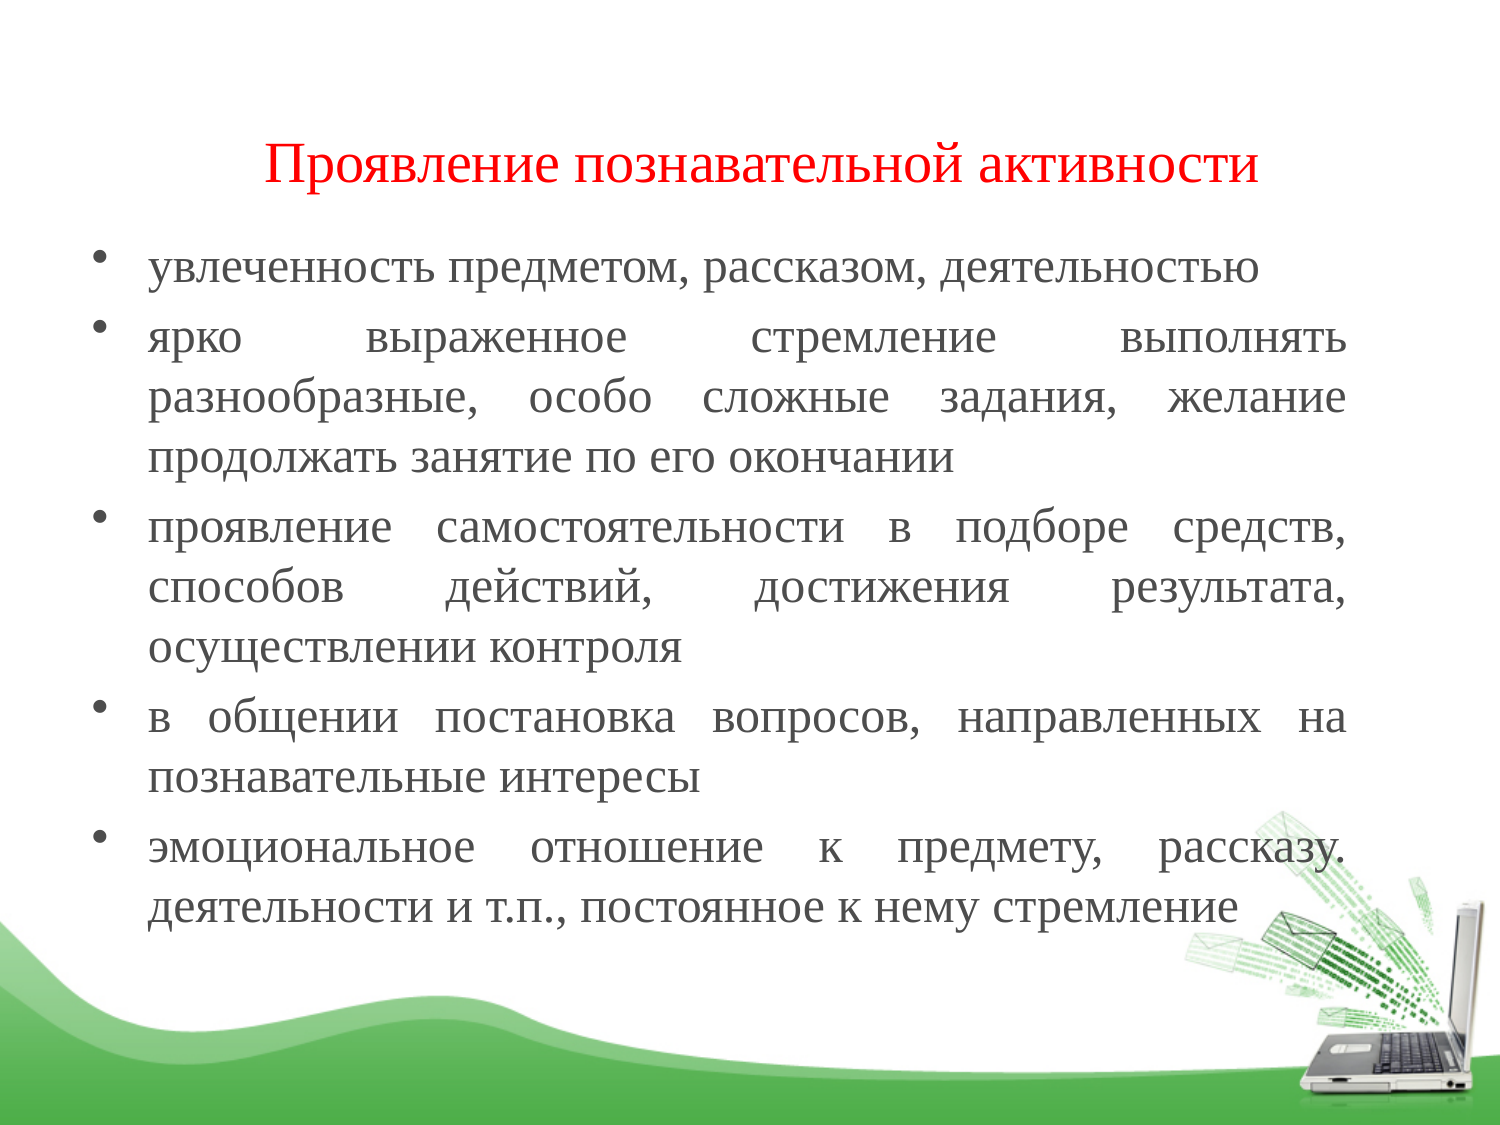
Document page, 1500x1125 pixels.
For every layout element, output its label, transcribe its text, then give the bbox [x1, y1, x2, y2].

list увлеченность предметом, рассказом, деятельностью ярко выраженное стремление выполнять разнообразные, особо сложные задания, желание продолжать занятие по его окончании проявление самостоятельности в подборе средств, способов действий, достижения результата, осуществлении контроля в общении постановка вопросов, направленных на познавательные интересы эмоциональное отношение к предмету, рассказу. деятельности и т.п., постоянное к нему стремление [76, 224, 1363, 1035]
picture [0, 0, 1500, 1125]
title Проявление познавательной активности [162, 99, 1363, 218]
